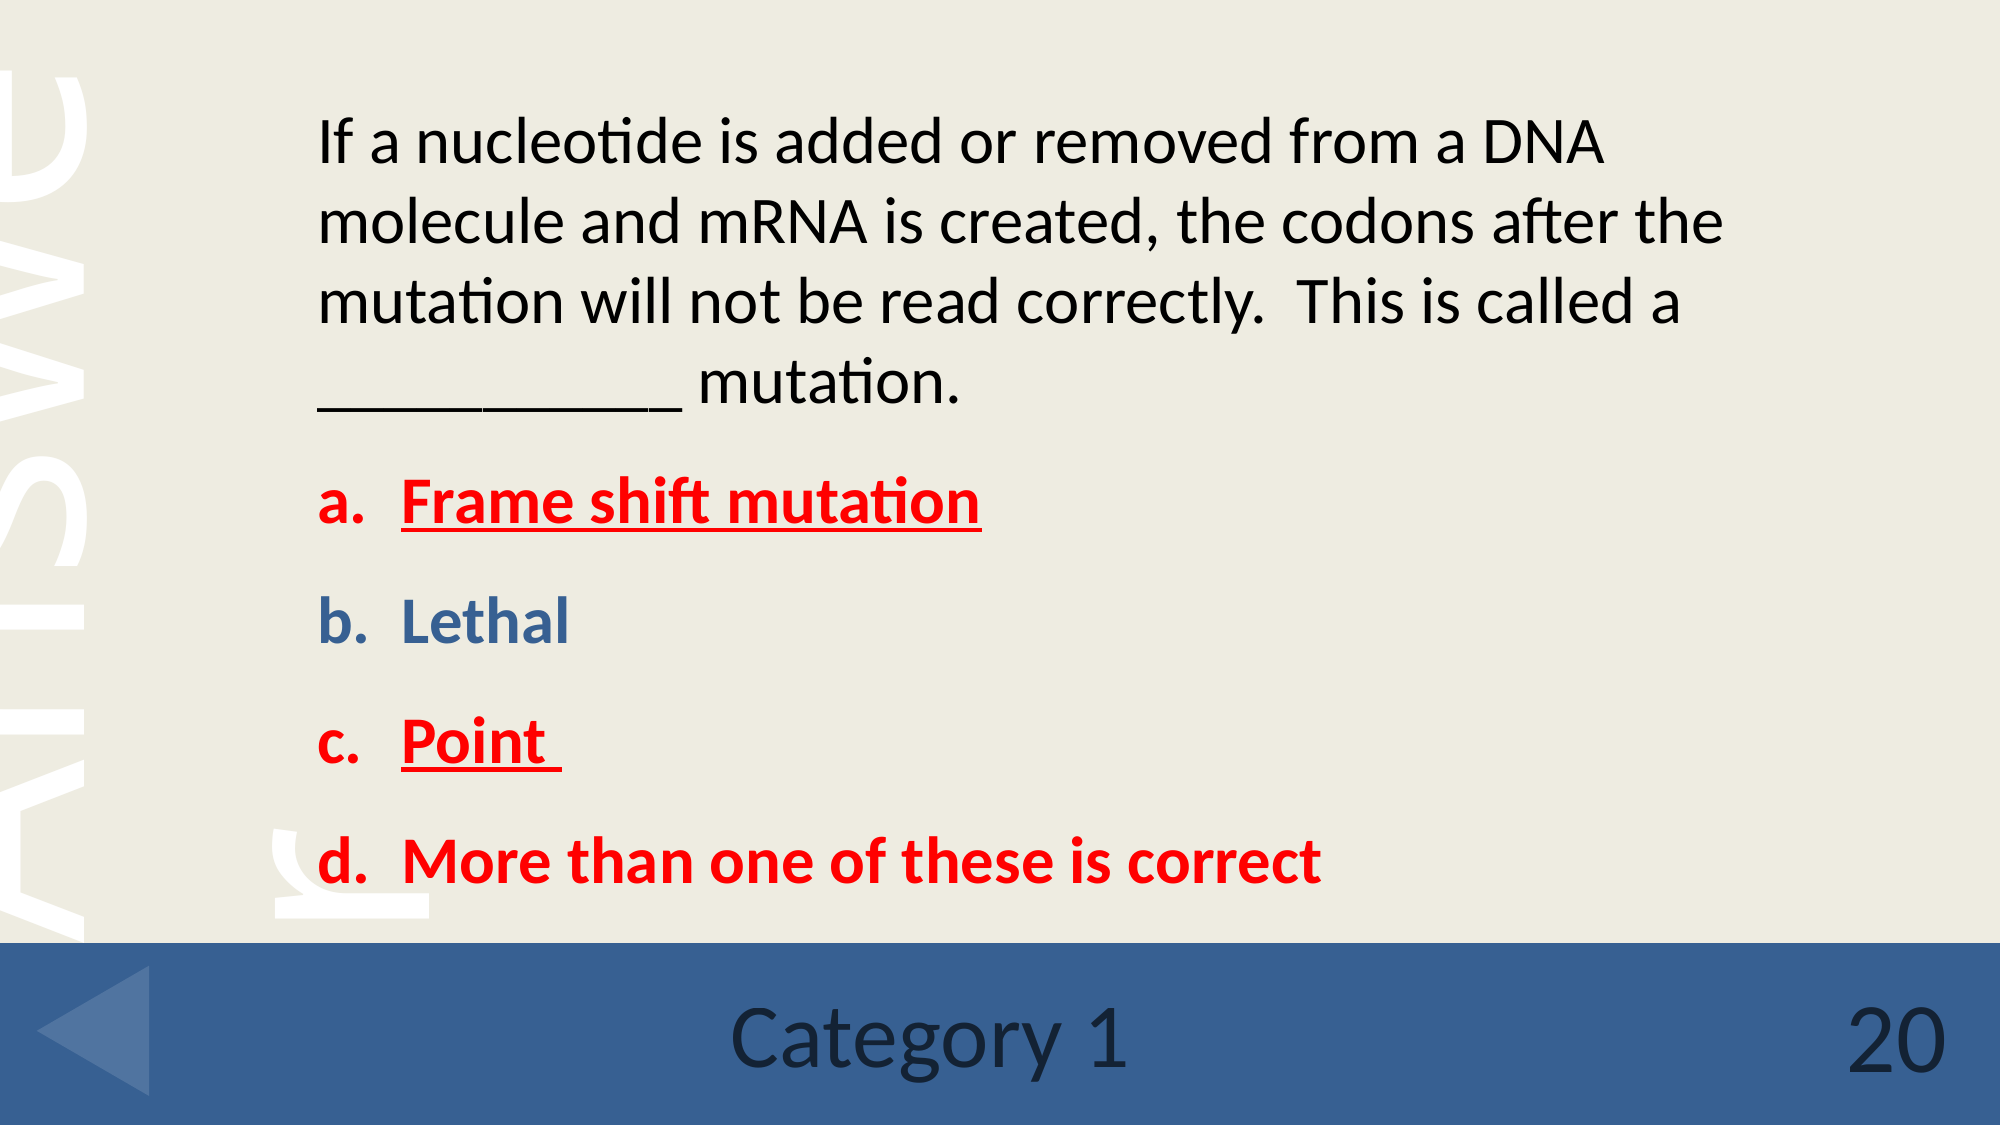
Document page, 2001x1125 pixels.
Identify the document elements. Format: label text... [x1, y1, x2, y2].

list 20 [1831, 967, 1963, 1097]
title Category 1 [30, 937, 1831, 1125]
list If a nucleotide is added or removed from a DNA molecule and mRNA is created, the codons after the mutation will not be read correctly. This is called a ___________ mutation. Frame shift mutation Lethal Point More than one of these is correct [302, 134, 1866, 939]
